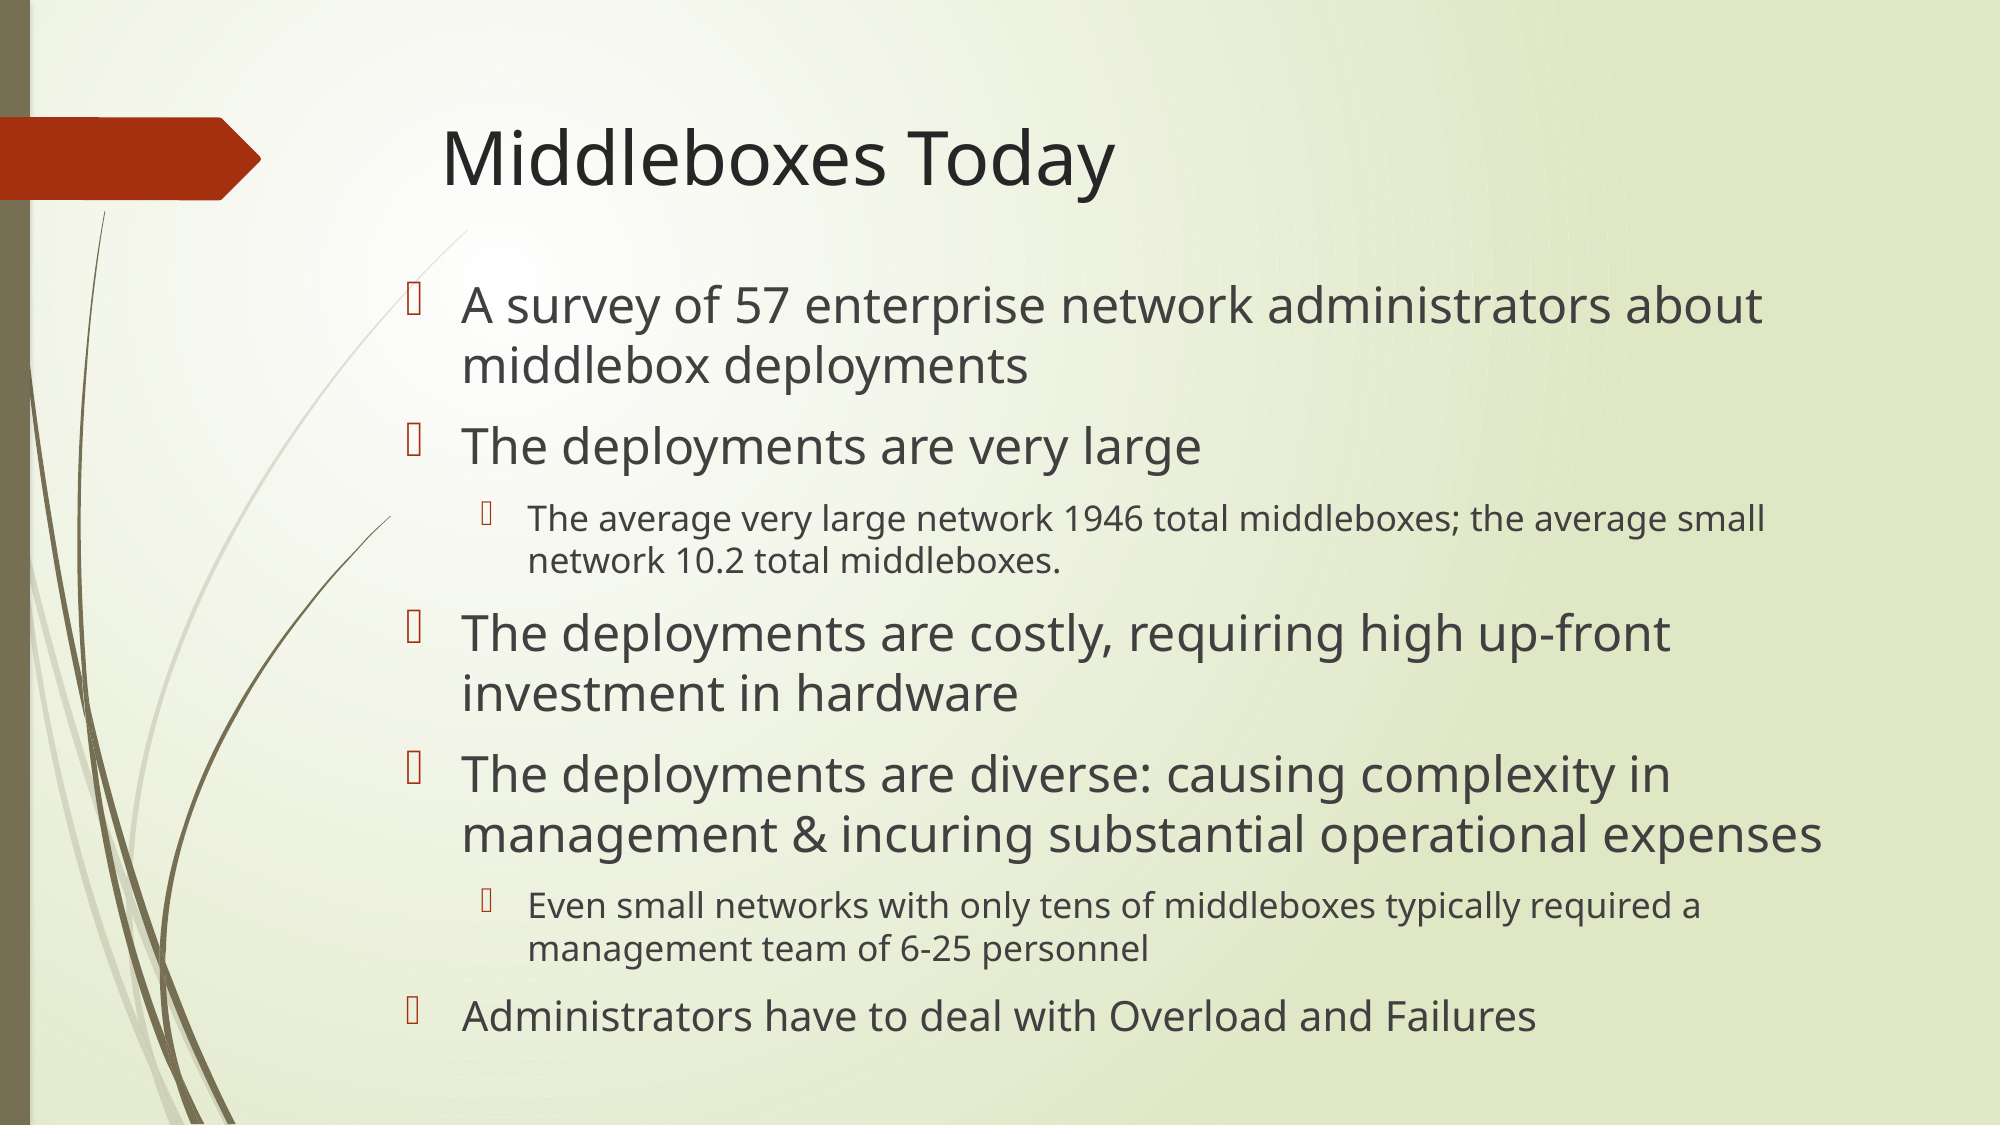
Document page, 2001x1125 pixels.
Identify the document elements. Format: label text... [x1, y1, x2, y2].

title Middleboxes Today [425, 102, 1888, 266]
list A survey of 57 enterprise network administrators about middlebox deployments The deployments are very large The average very large network 1946 total middleboxes; the average small network 10.2 total middleboxes. The deployments are costly, requiring high up-front investment in hardware The deployments are diverse: causing complexity in management & incuring substantial operational expenses Even small networks with only tens of middleboxes typically required a management team of 6-25 personnel Administrators have to deal with Overload and Failures [390, 266, 1888, 1064]
